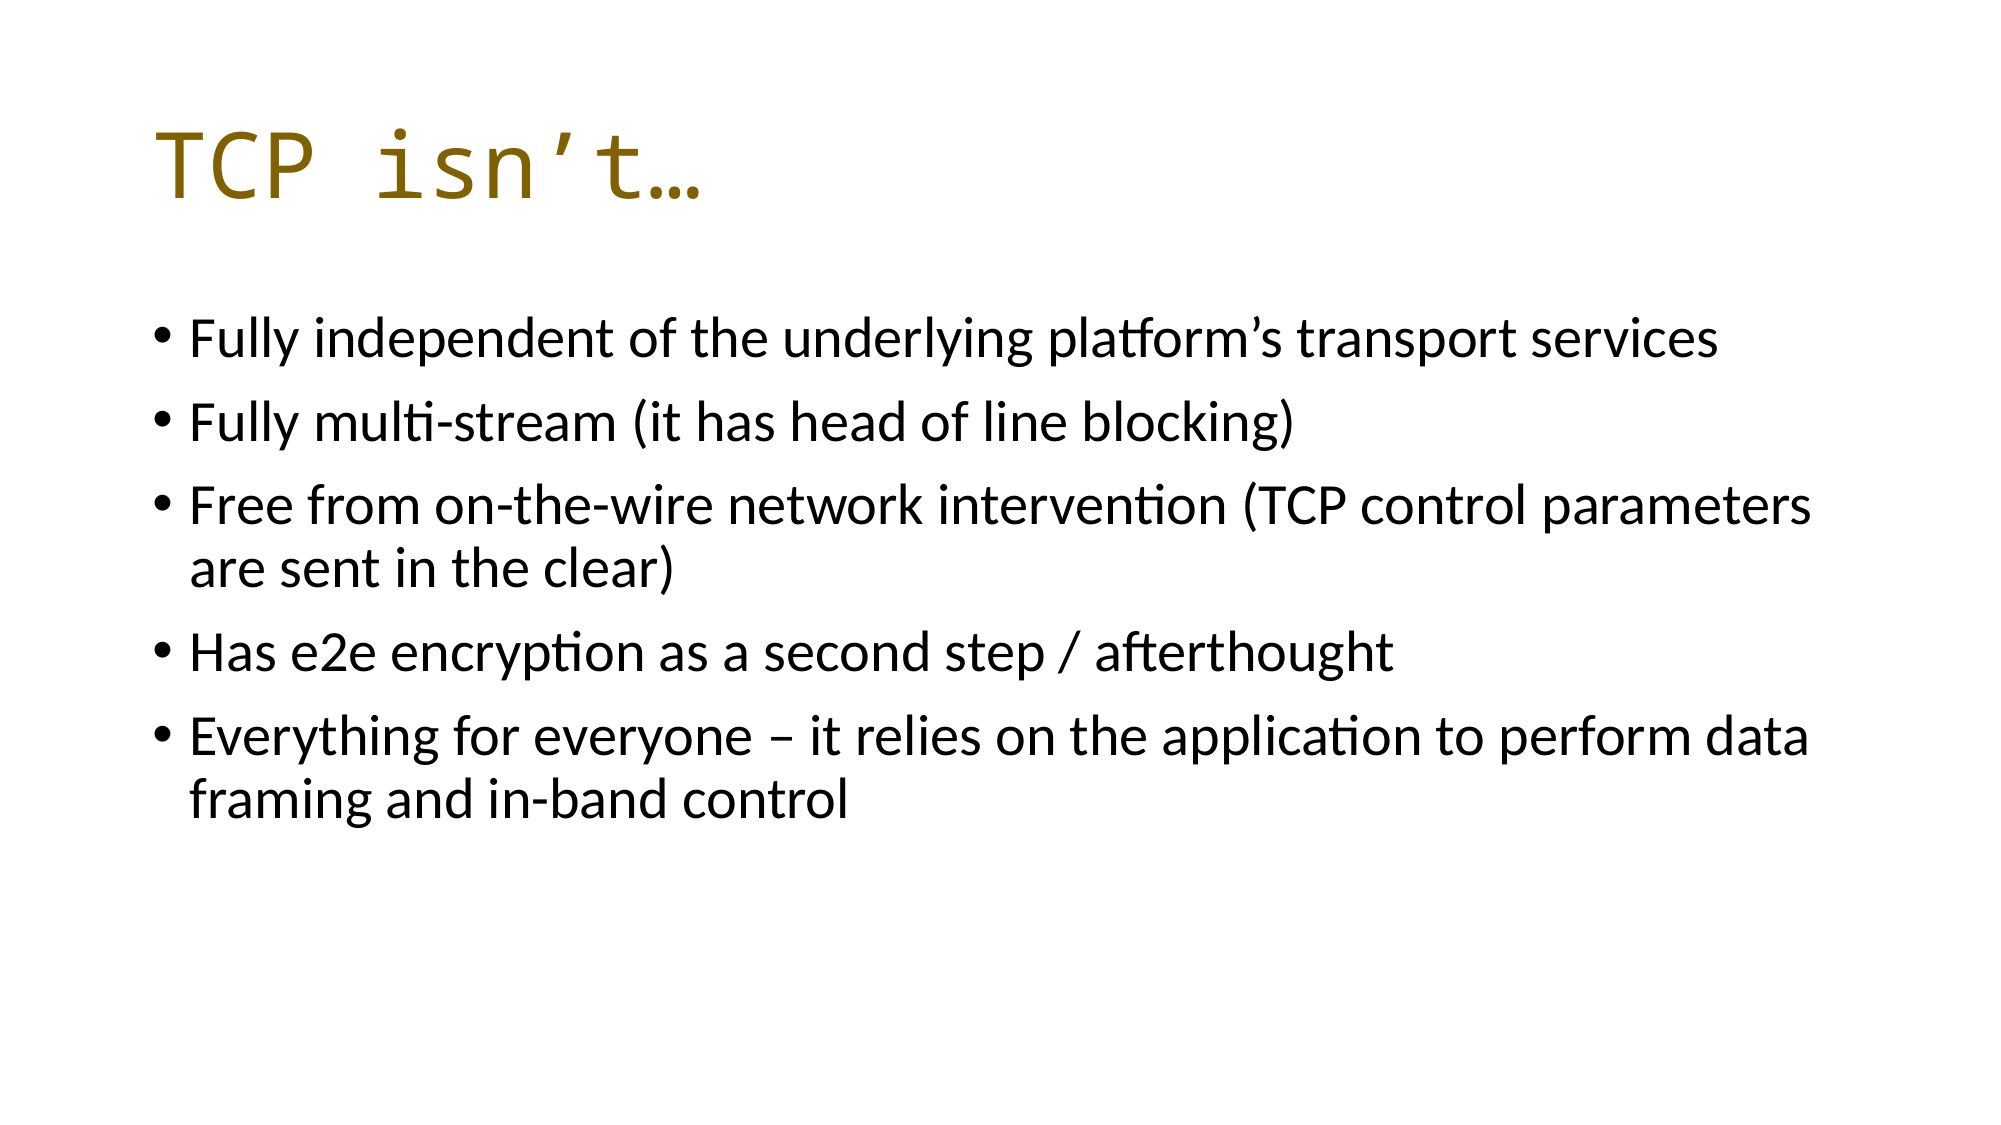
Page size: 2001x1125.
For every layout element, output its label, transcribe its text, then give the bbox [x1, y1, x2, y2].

list Fully independent of the underlying platform’s transport services Fully multi-stream (it has head of line blocking) Free from on-the-wire network intervention (TCP control parameters are sent in the clear) Has e2e encryption as a second step / afterthought Everything for everyone – it relies on the application to perform data framing and in-band control [137, 299, 1863, 1014]
title TCP isn’t… [137, 59, 1863, 278]
